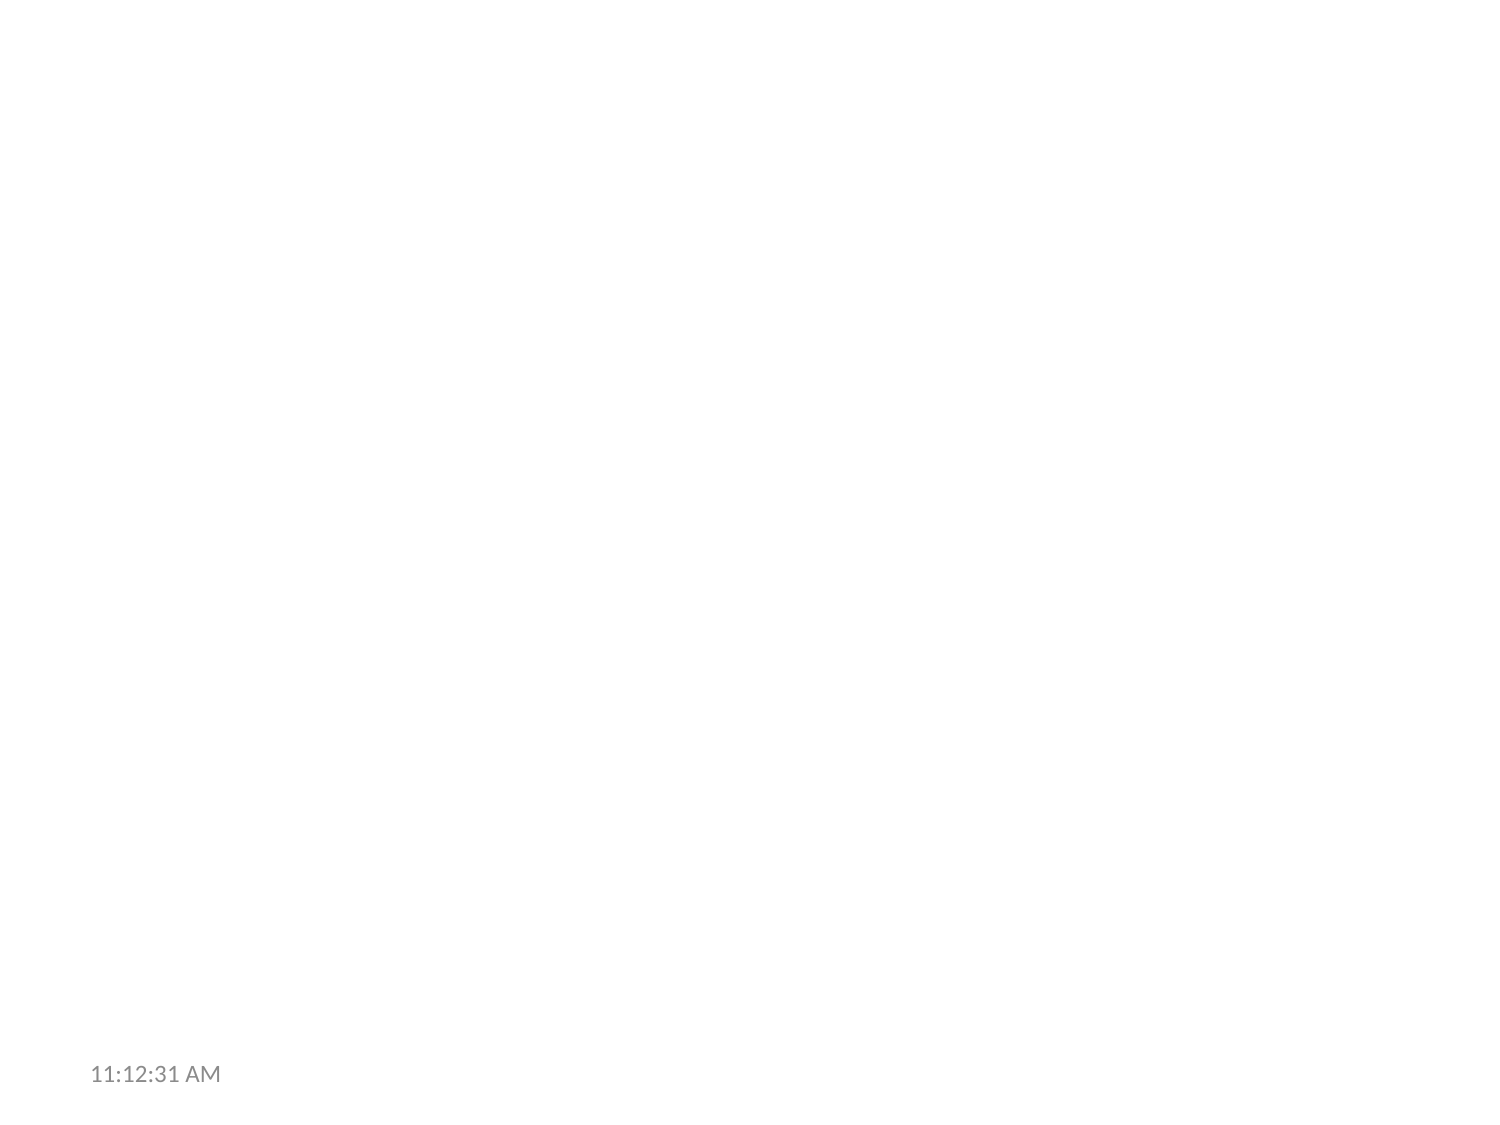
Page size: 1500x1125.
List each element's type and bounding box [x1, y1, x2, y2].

slide_number [75, 1042, 425, 1103]
